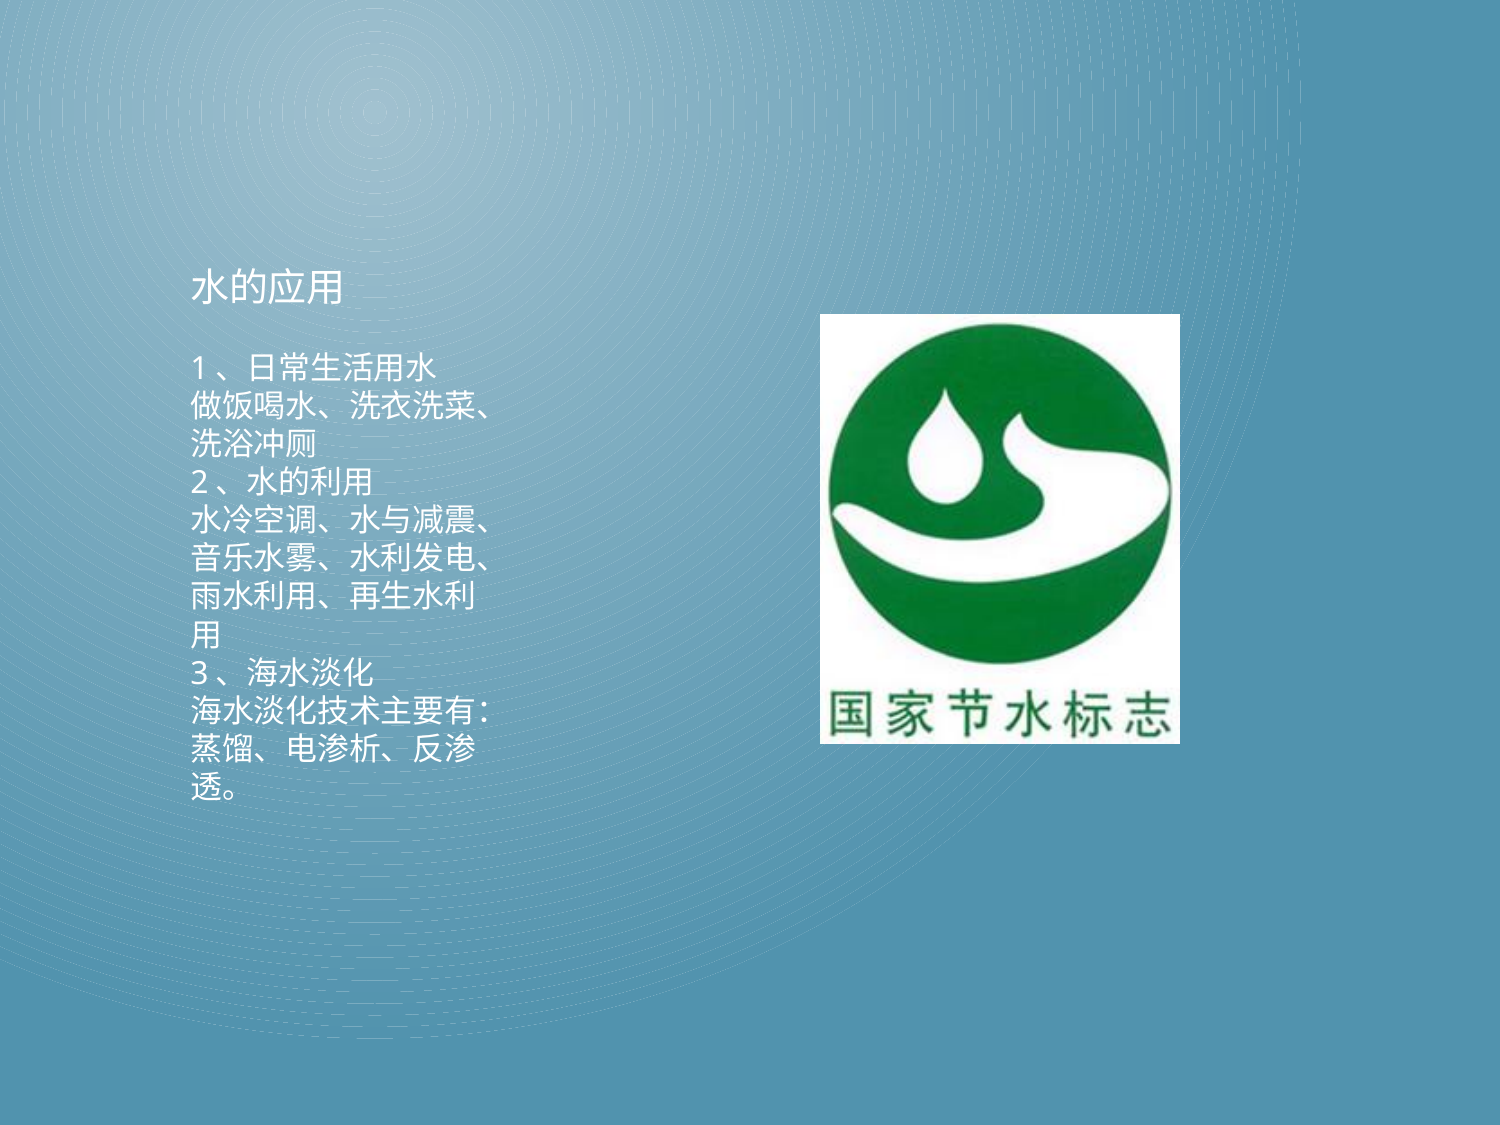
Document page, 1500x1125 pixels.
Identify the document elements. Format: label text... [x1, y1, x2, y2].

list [820, 314, 1181, 744]
title 水的应用 1、日常生活用水 做饭喝水、洗衣洗菜、洗浴冲厕 2、水的利用 水冷空调、水与减震、音乐水雾、水利发电、雨水利用、再生水利用 3、海水淡化 海水淡化技术主要有：蒸馏、电渗析、反渗透。 [175, 254, 516, 858]
